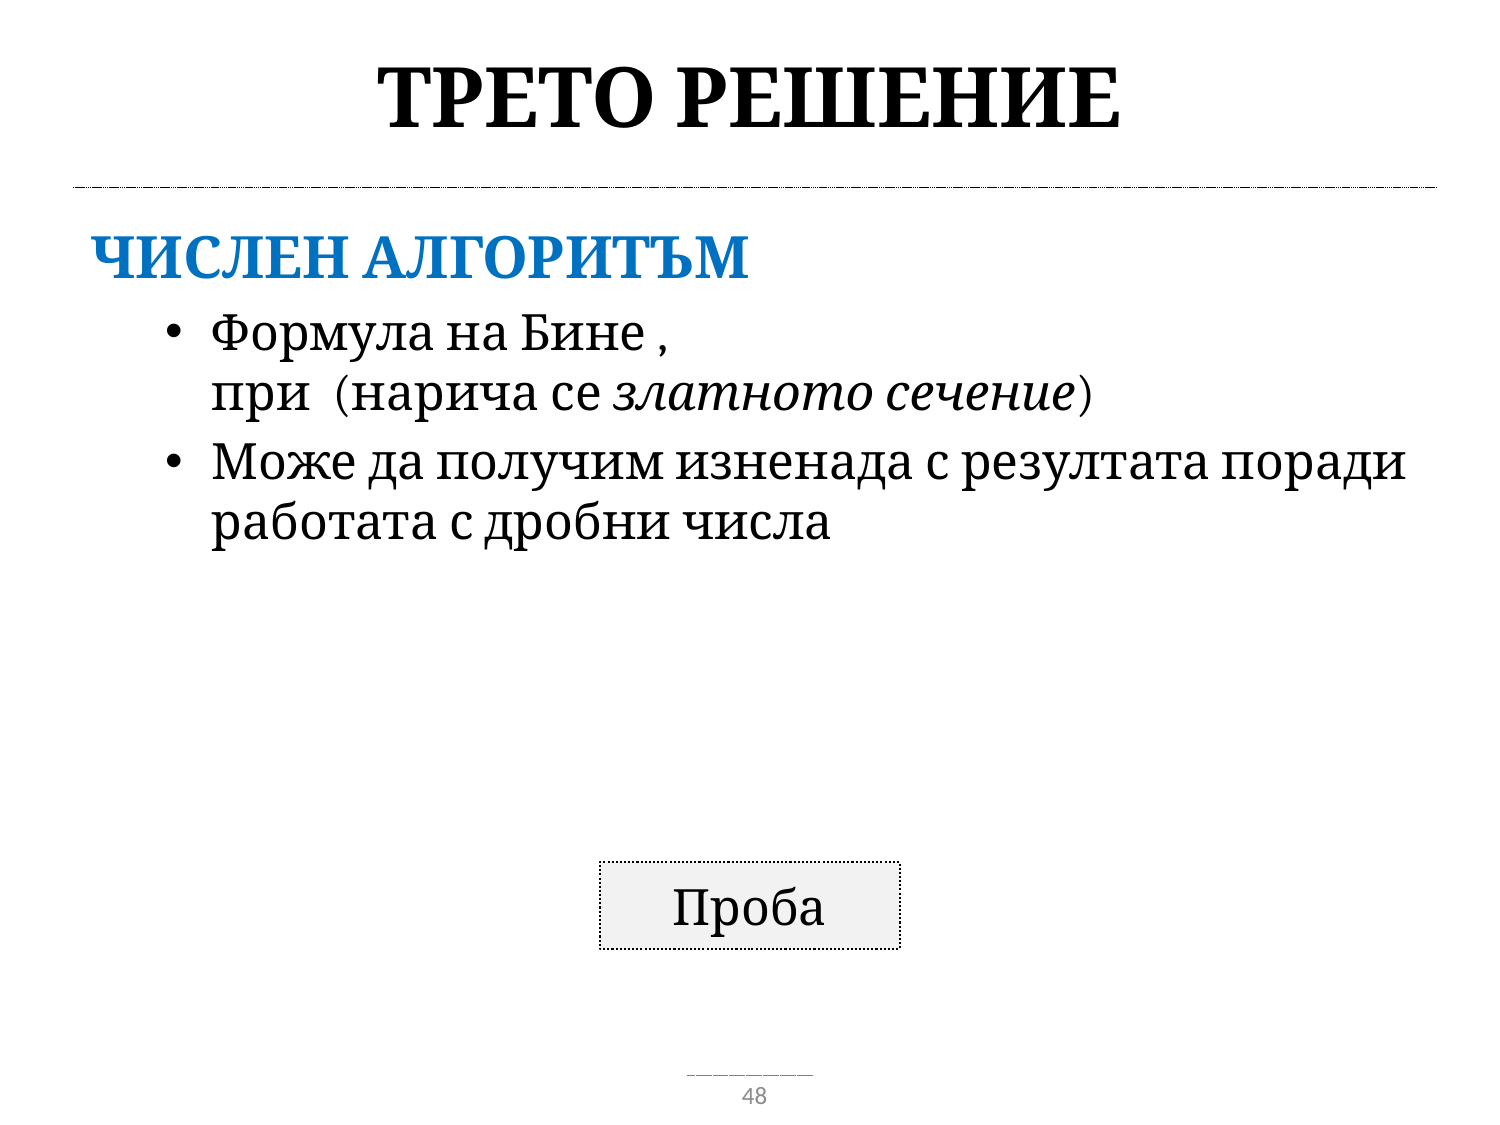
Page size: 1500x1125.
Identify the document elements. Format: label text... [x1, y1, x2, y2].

title Трето решение [0, 0, 1500, 188]
text_box Проба [598, 860, 902, 951]
slide_number 48 [579, 1065, 930, 1125]
